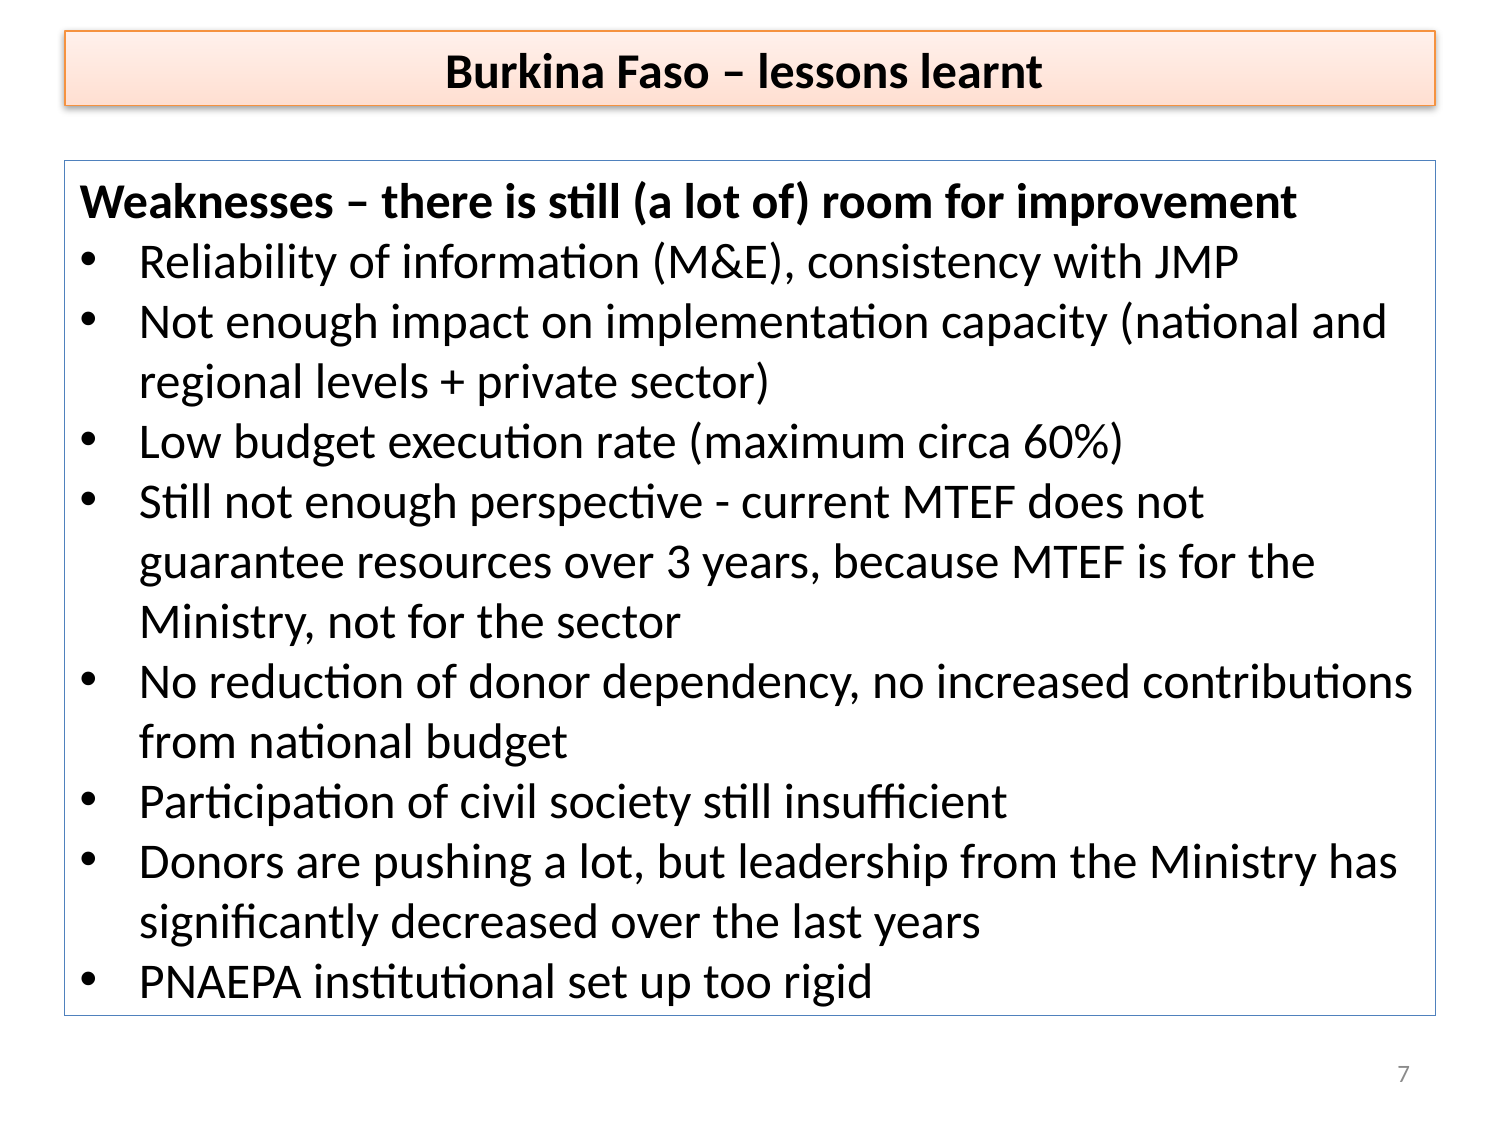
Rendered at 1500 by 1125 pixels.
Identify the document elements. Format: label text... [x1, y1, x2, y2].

text_box 7 [1074, 1042, 1425, 1103]
text_box Weaknesses – there is still (a lot of) room for improvement Reliability of information (M&E), consistency with JMP Not enough impact on implementation capacity (national and regional levels + private sector) Low budget execution rate (maximum circa 60%) Still not enough perspective - current MTEF does not guarantee resources over 3 years, because MTEF is for the Ministry, not for the sector No reduction of donor dependency, no increased contributions from national budget Participation of civil society still insufficient Donors are pushing a lot, but leadership from the Ministry has significantly decreased over the last years PNAEPA institutional set up too rigid [64, 160, 1436, 1016]
text_box Burkina Faso – lessons learnt [64, 30, 1436, 106]
